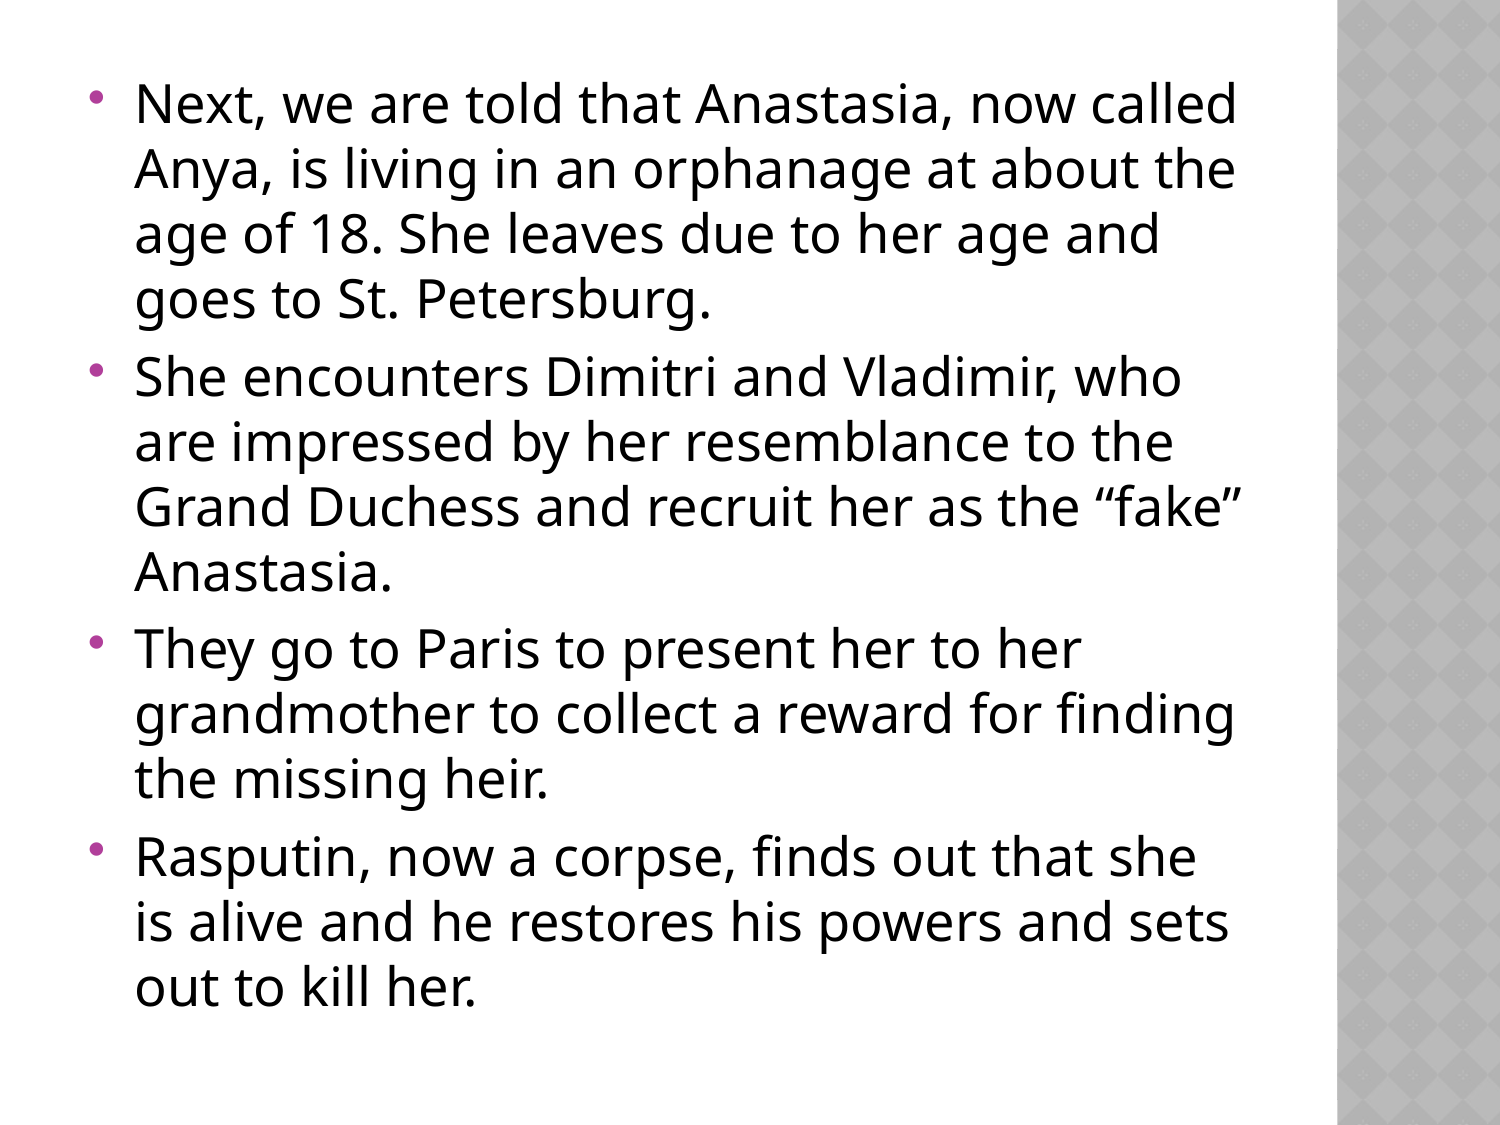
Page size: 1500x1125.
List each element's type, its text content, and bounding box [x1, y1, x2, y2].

list Next, we are told that Anastasia, now called Anya, is living in an orphanage at about the age of 18. She leaves due to her age and goes to St. Petersburg. She encounters Dimitri and Vladimir, who are impressed by her resemblance to the Grand Duchess and recruit her as the “fake” Anastasia. They go to Paris to present her to her grandmother to collect a reward for finding the missing heir. Rasputin, now a corpse, finds out that she is alive and he restores his powers and sets out to kill her. [75, 62, 1263, 1059]
